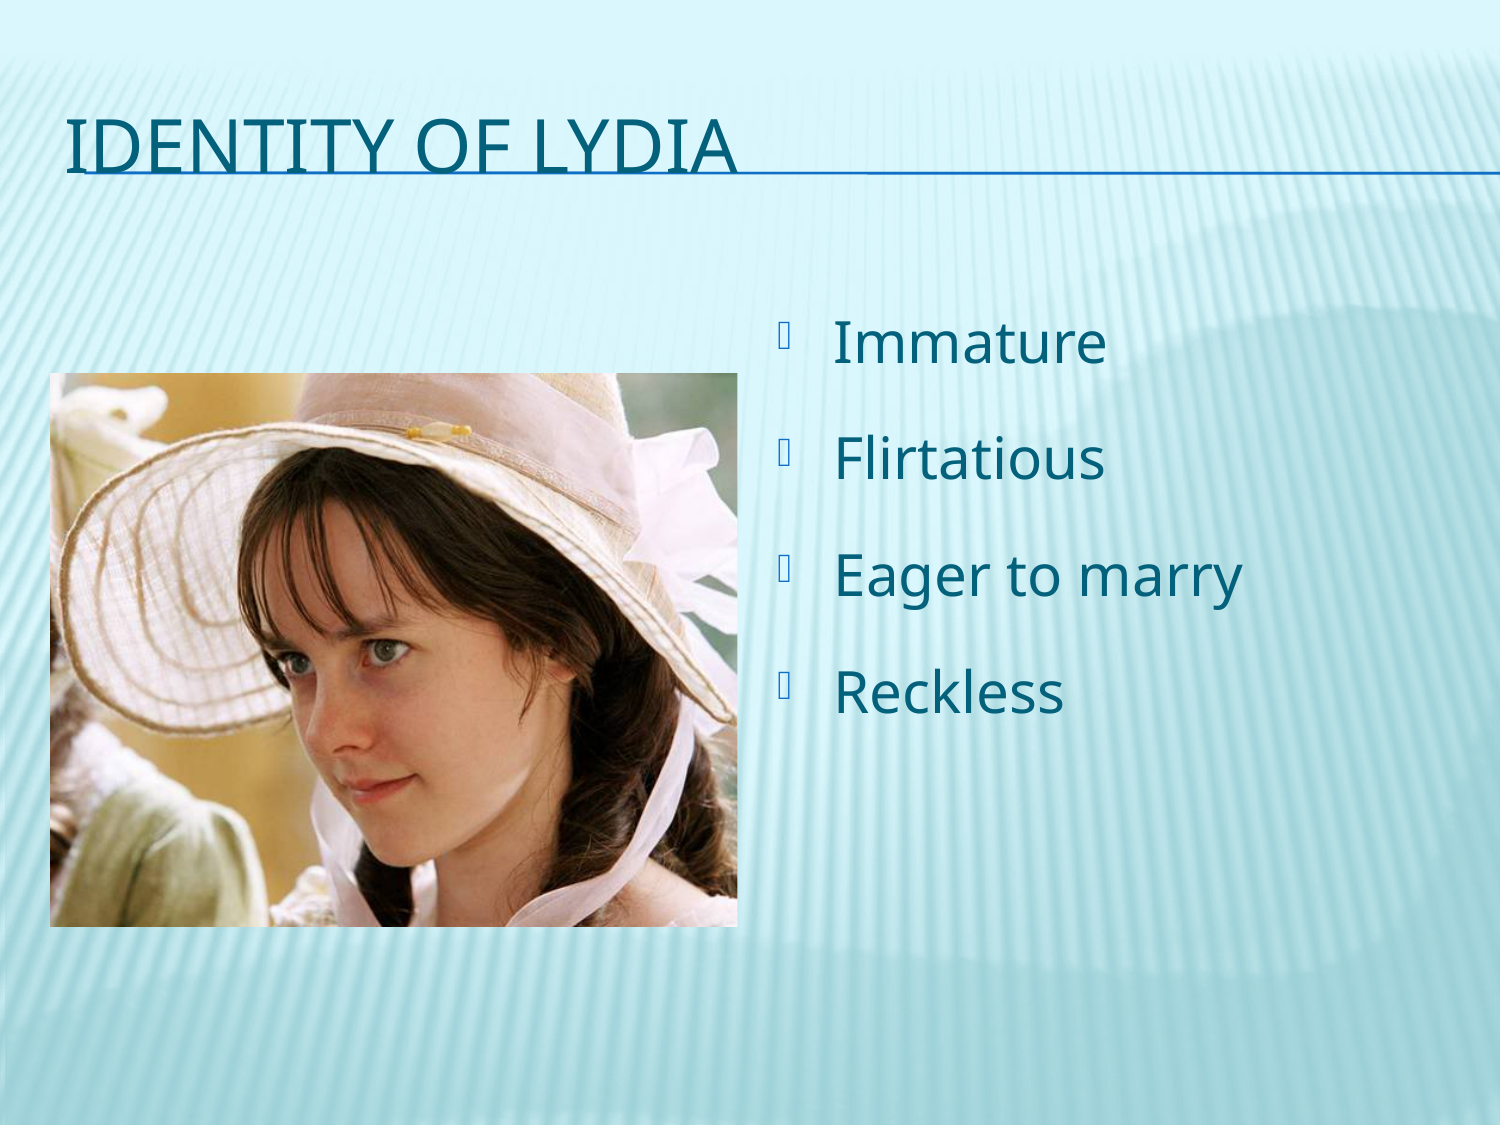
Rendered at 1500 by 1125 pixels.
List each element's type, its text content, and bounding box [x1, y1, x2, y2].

title Identity of Lydia [49, 75, 1475, 213]
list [49, 372, 738, 928]
list Immature Flirtatious Eager to marry Reckless [762, 262, 1475, 1038]
